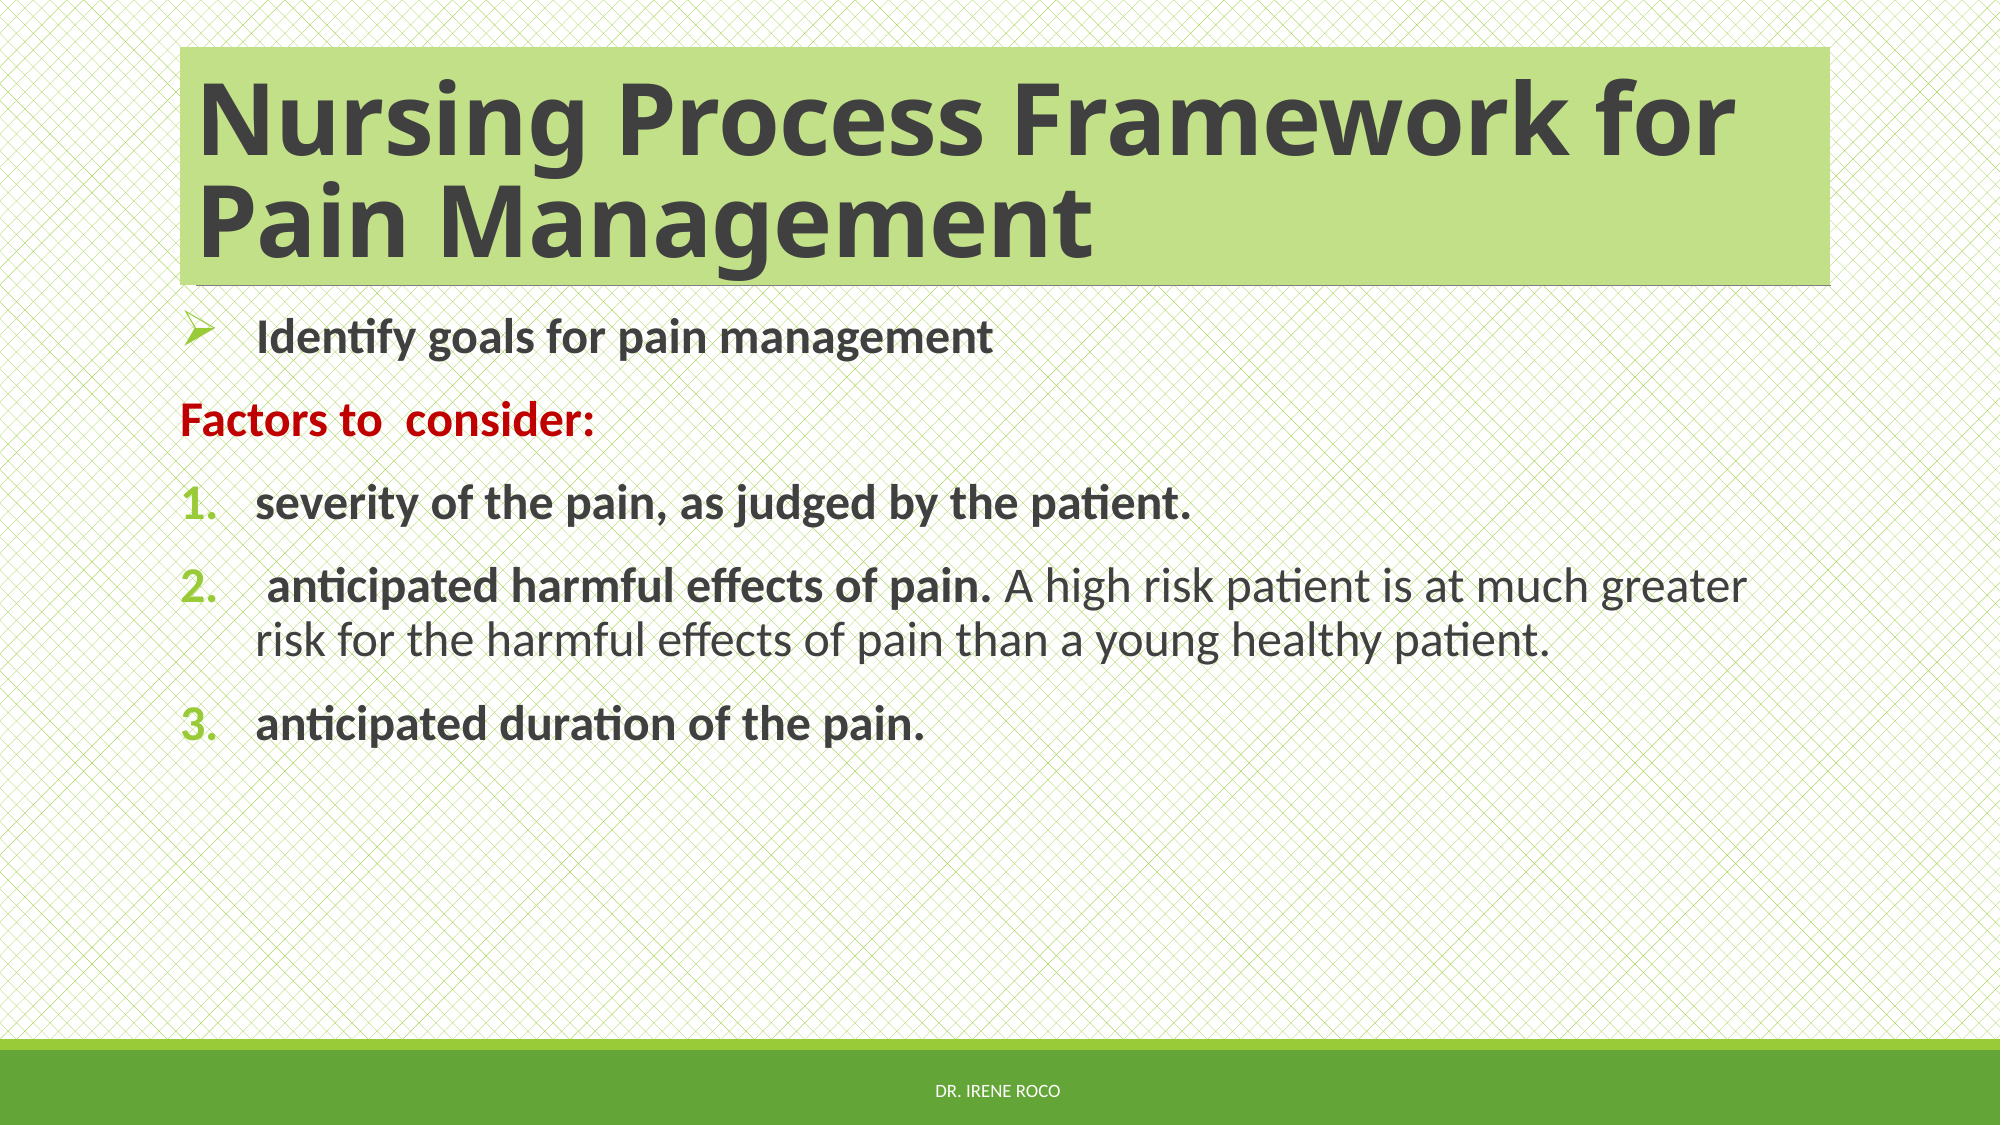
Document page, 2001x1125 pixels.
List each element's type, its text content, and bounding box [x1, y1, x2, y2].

footer Dr. Irene Roco [604, 1059, 1396, 1120]
list Identify goals for pain management Factors to consider: severity of the pain, as judged by the patient. anticipated harmful effects of pain. A high risk patient is at much greater risk for the harmful effects of pain than a young healthy patient. anticipated duration of the pain. [180, 302, 1830, 963]
title Nursing Process Framework for Pain Management [180, 47, 1830, 285]
